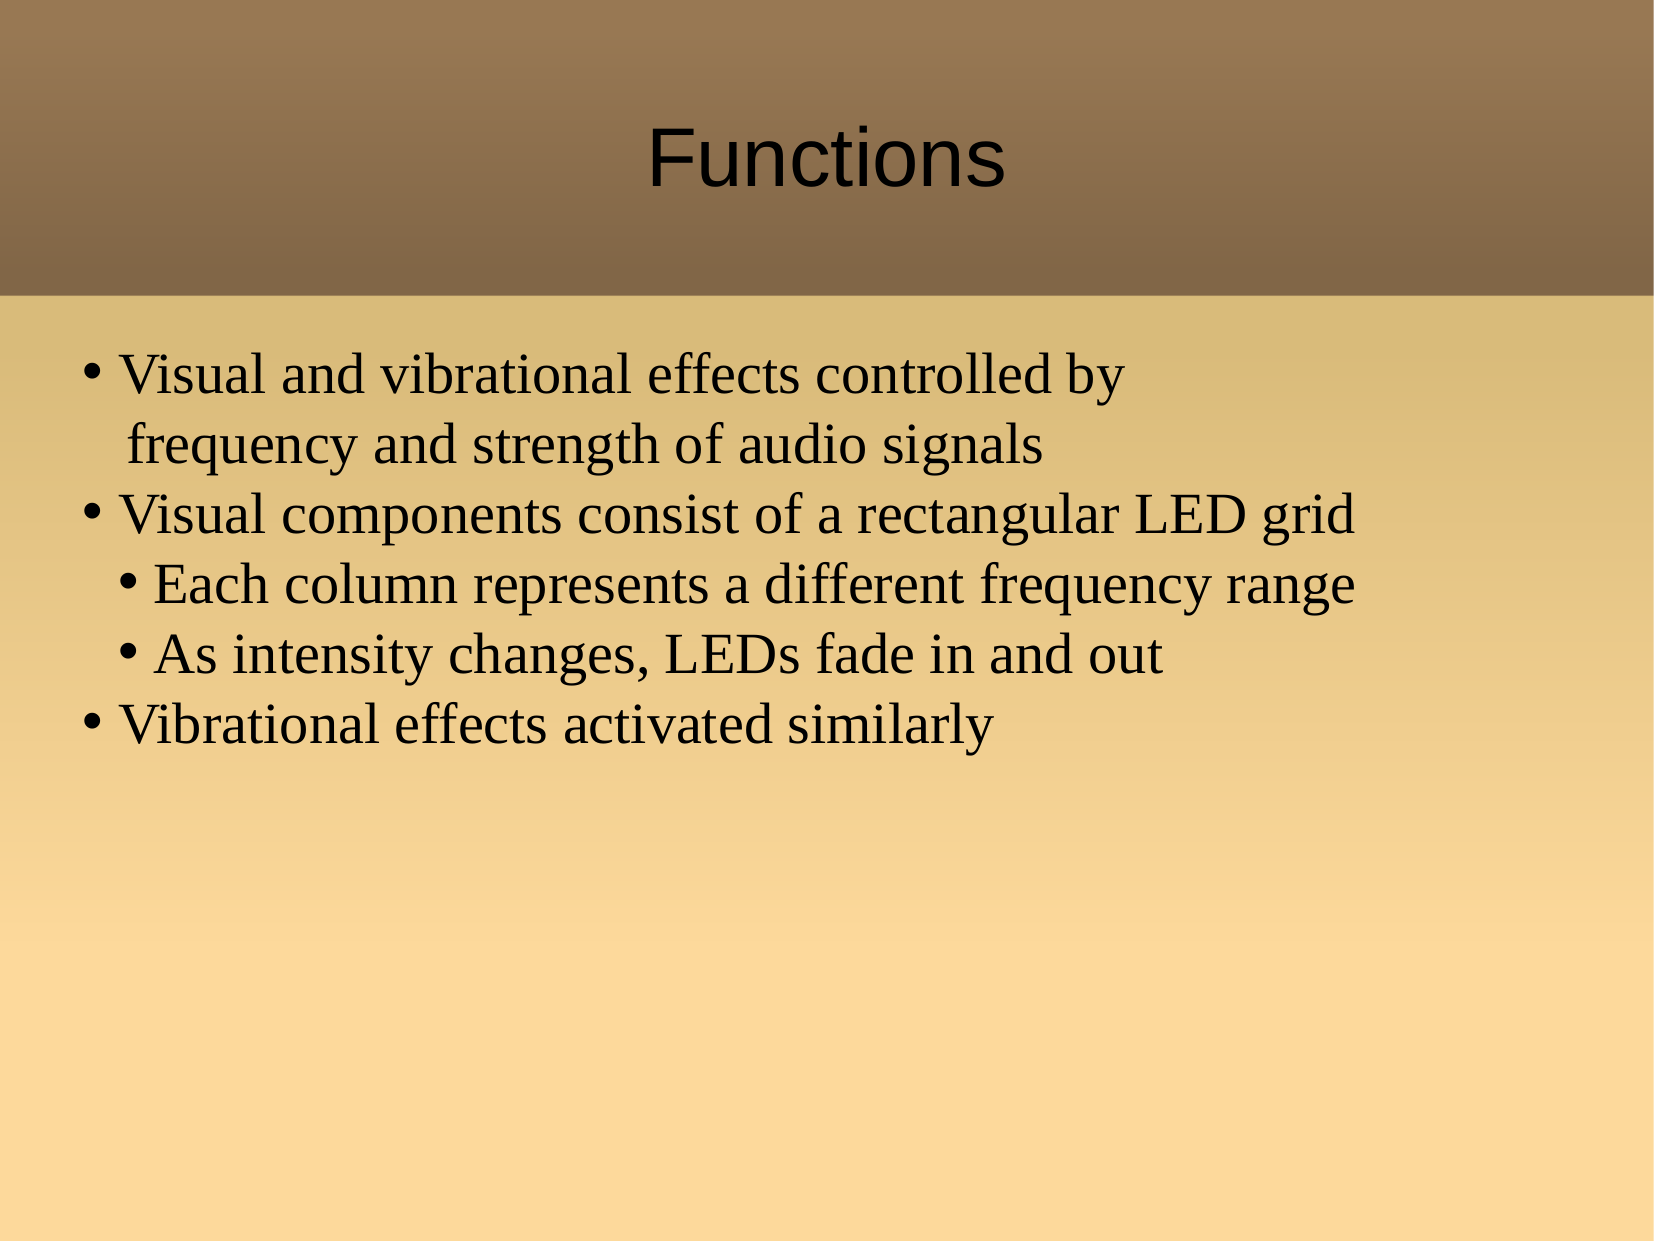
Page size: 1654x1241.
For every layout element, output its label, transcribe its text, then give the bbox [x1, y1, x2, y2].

text_box Functions [82, 56, 1571, 249]
picture [0, 0, 1654, 1241]
text_box Visual and vibrational effects controlled by frequency and strength of audio signals Visual components consist of a rectangular LED grid Each column represents a different frequency range As intensity changes, LEDs fade in and out Vibrational effects activated similarly [82, 290, 1571, 1094]
